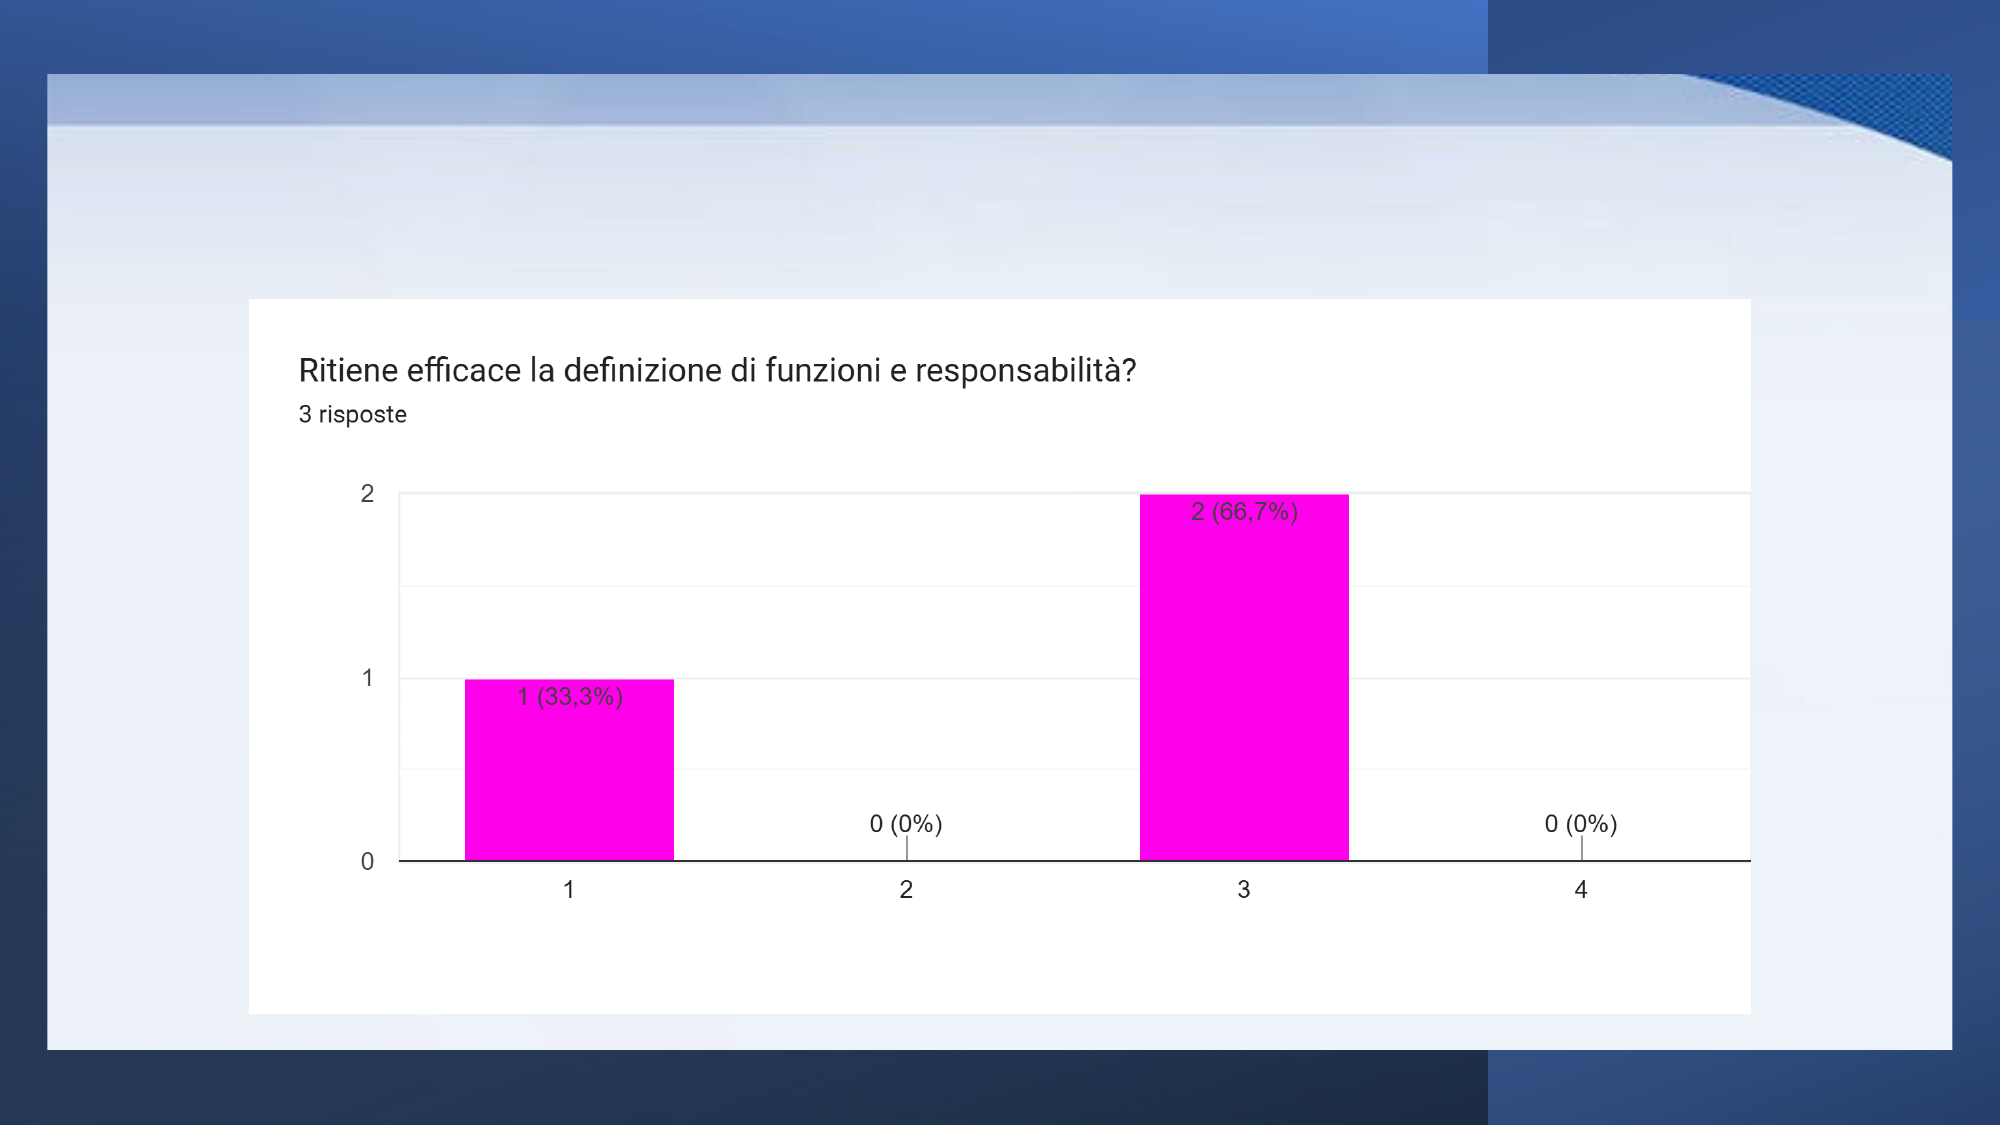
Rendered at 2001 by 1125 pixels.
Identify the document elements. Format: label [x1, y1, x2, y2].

text_box [0, 321, 2000, 1125]
text_box [1489, 0, 2000, 321]
picture [47, 74, 1953, 1050]
text_box [0, 0, 1489, 321]
